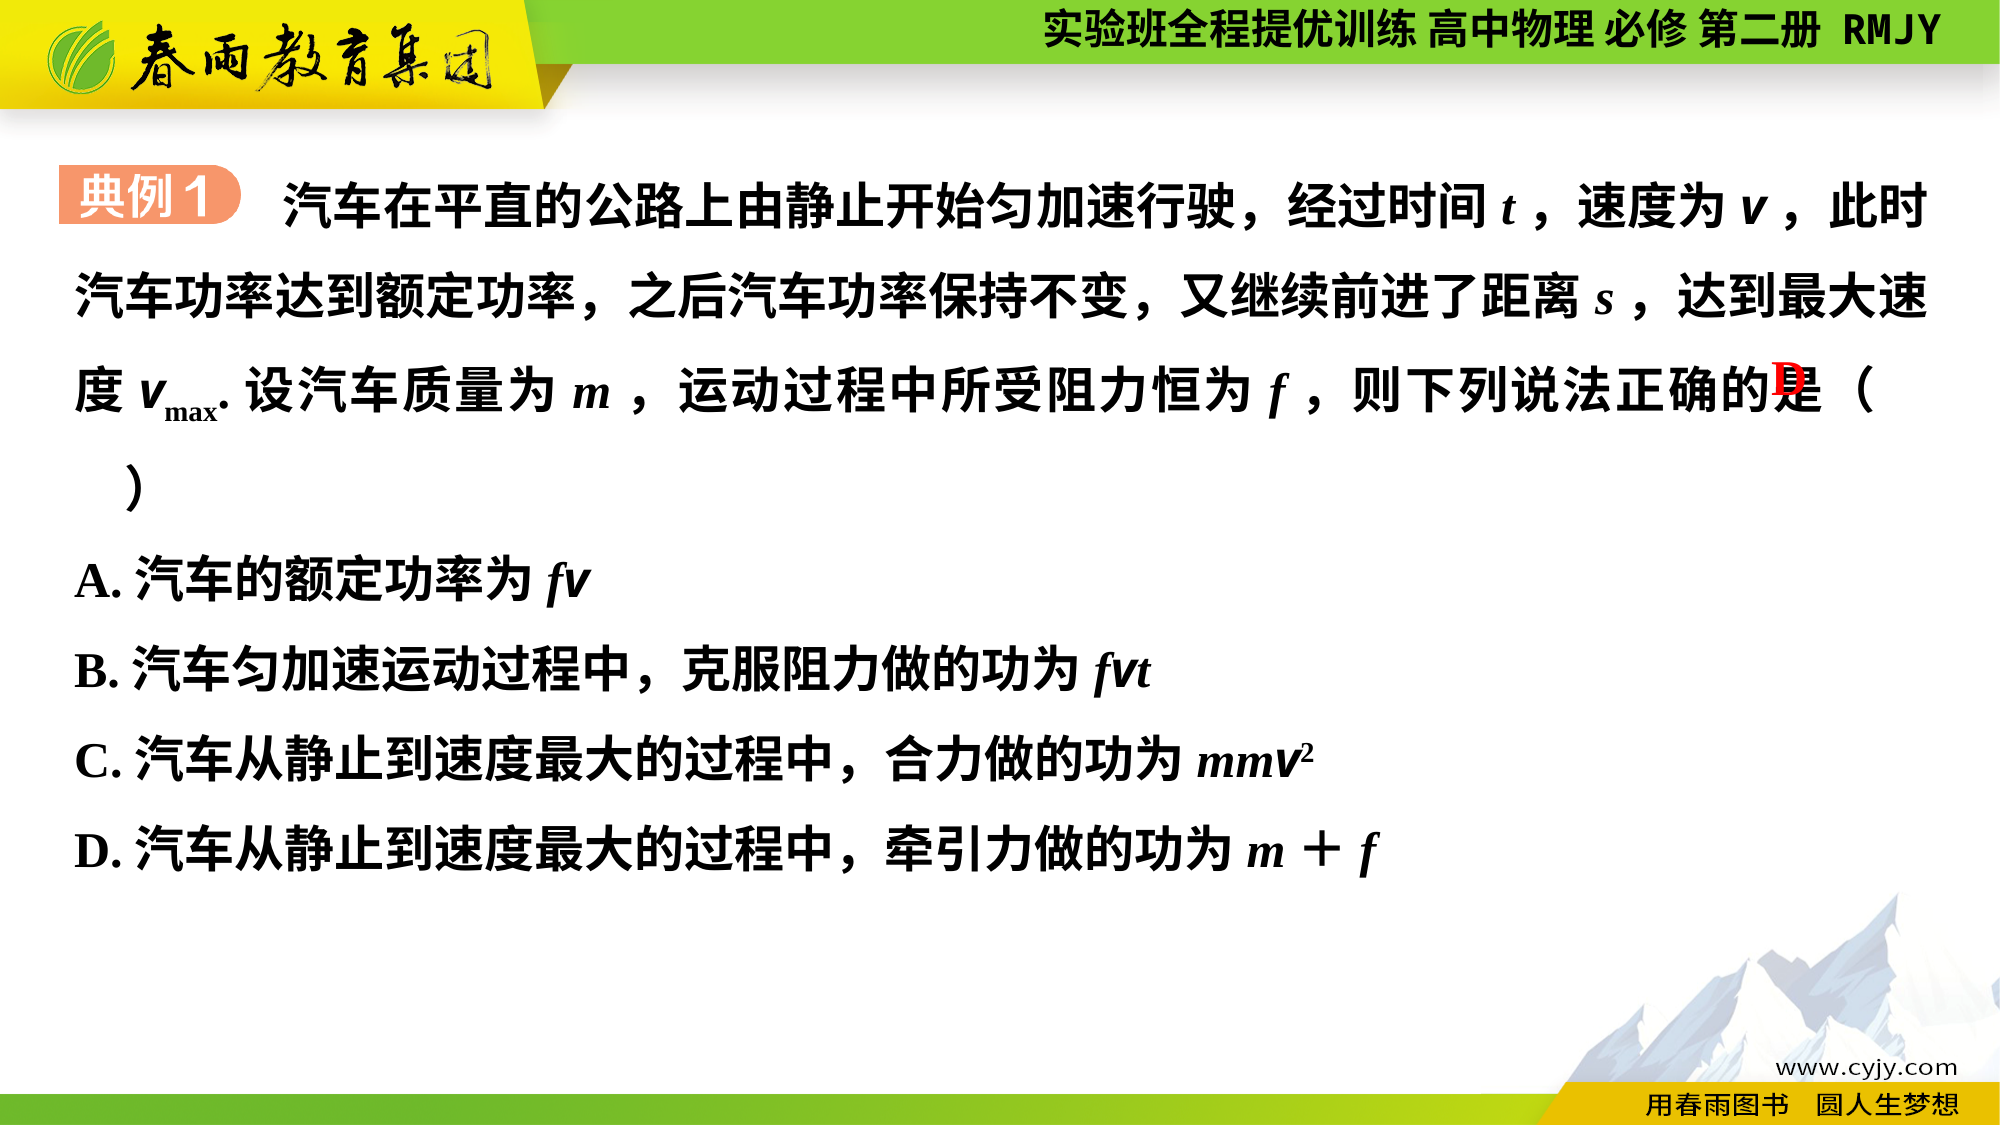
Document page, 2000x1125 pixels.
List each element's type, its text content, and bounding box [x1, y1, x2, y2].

text_box D [1756, 338, 1823, 413]
picture [0, 0, 2000, 1125]
